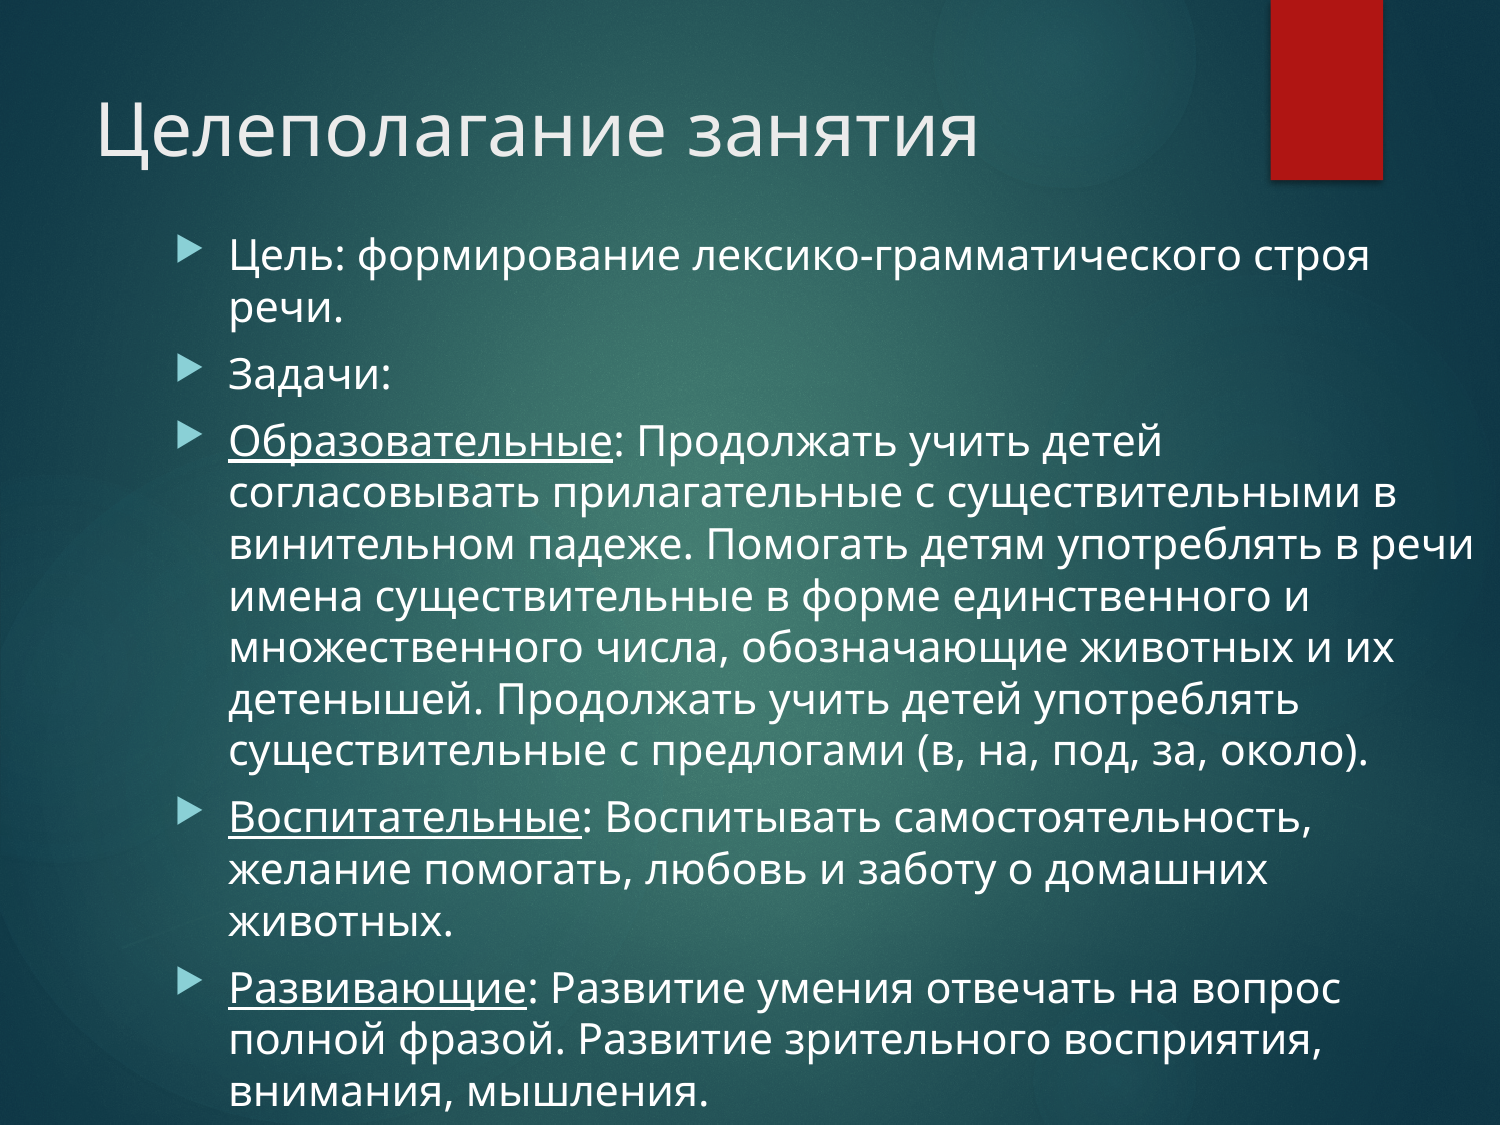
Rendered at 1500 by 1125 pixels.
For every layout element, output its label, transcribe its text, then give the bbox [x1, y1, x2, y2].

title Целеполагание занятия [79, 74, 1237, 304]
list Цель: формирование лексико-грамматического строя речи. Задачи: Образовательные: Продолжать учить детей согласовывать прилагательные с существительными в винительном падеже. Помогать детям употреблять в речи имена существительные в форме единственного и множественного числа, обозначающие животных и их детенышей. Продолжать учить детей употреблять существительные с предлогами (в, на, под, за, около). Воспитательные: Воспитывать самостоятельность, желание помогать, любовь и заботу о домашних животных. Развивающие: Развитие умения отвечать на вопрос полной фразой. Развитие зрительного восприятия, внимания, мышления. [159, 219, 1500, 1125]
